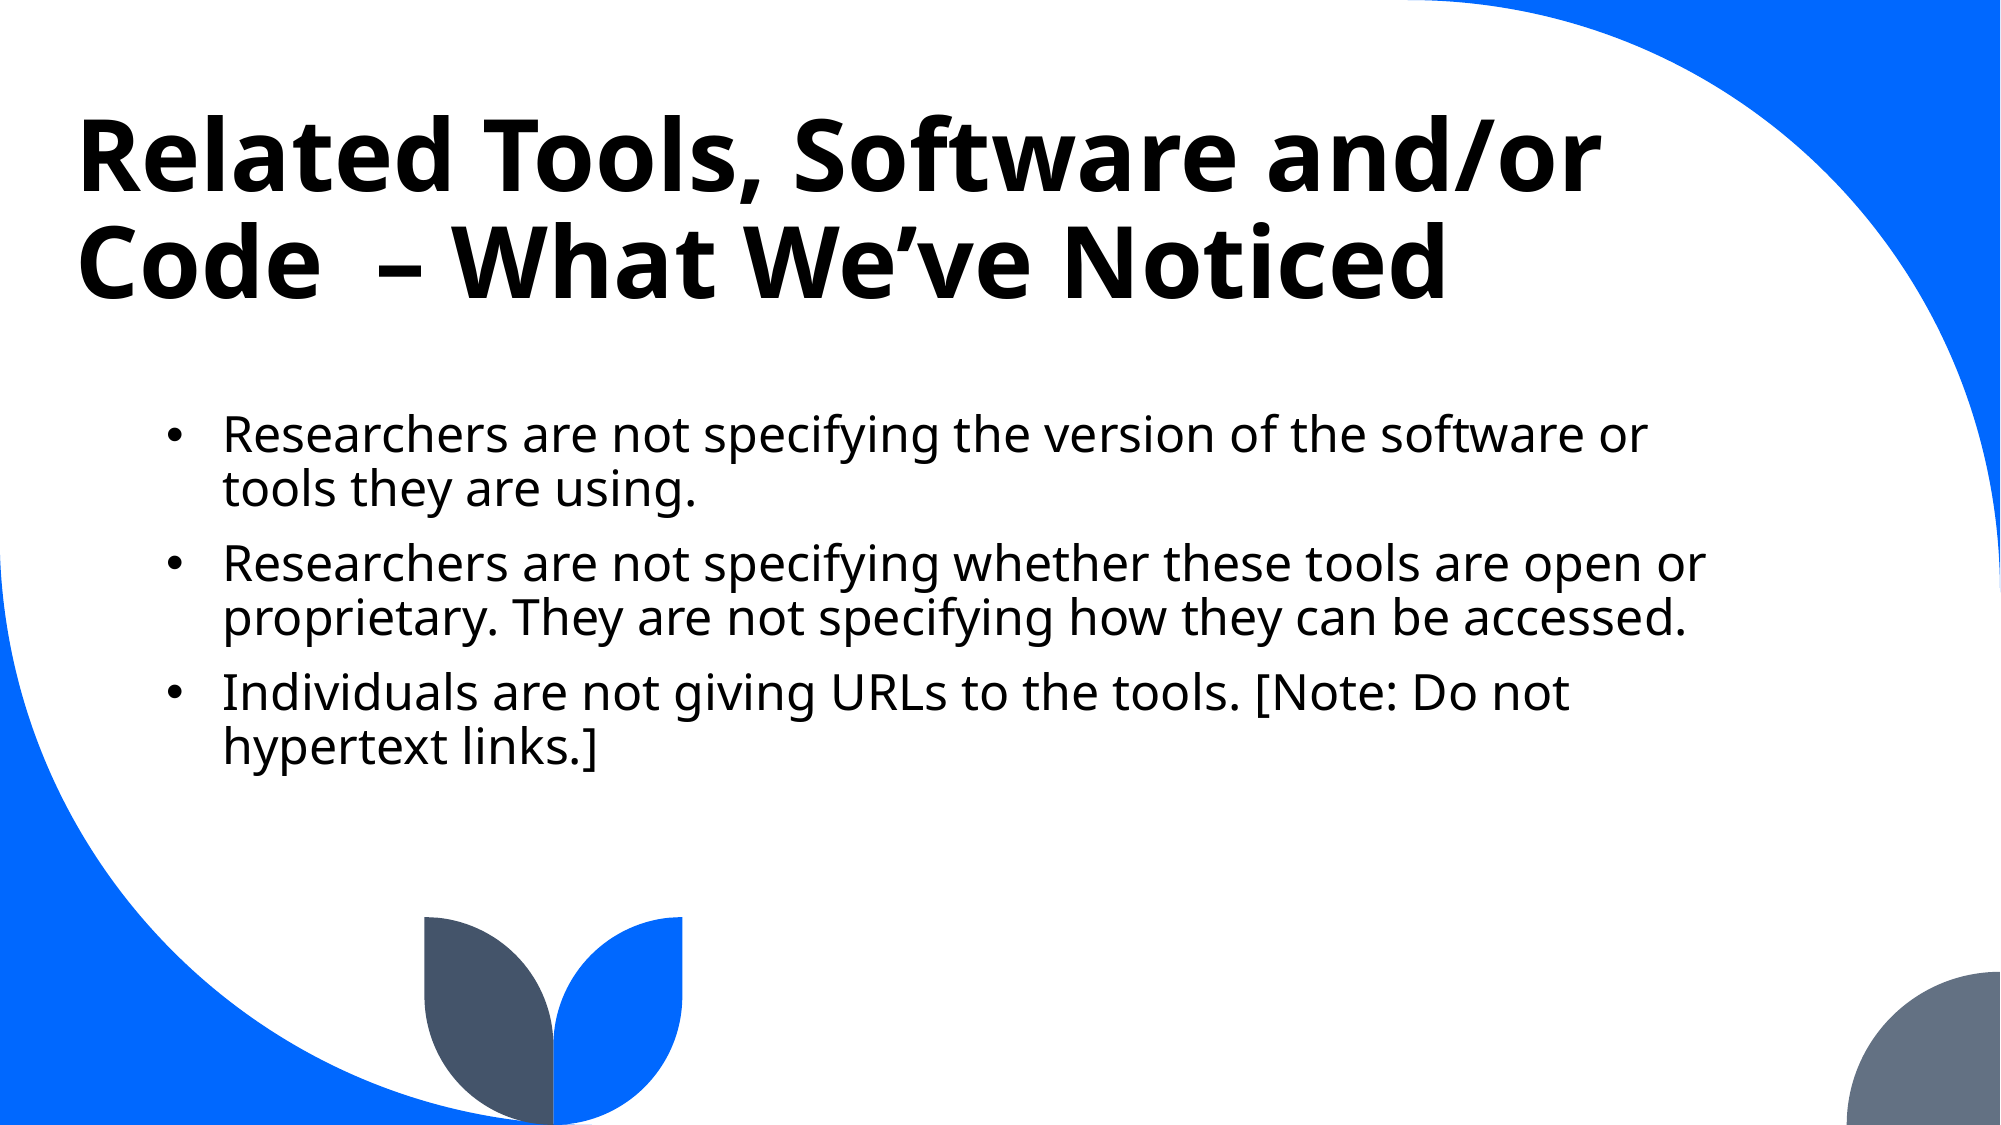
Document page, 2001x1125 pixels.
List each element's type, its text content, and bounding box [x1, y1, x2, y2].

title Related Tools, Software and/or Code – What We’ve Noticed [60, 201, 1788, 329]
list Researchers are not specifying the version of the software or tools they are using. Researchers are not specifying whether these tools are open or proprietary. They are not specifying how they can be accessed. Individuals are not giving URLs to the tools. [Note: Do not hypertext links.] [151, 402, 1738, 861]
